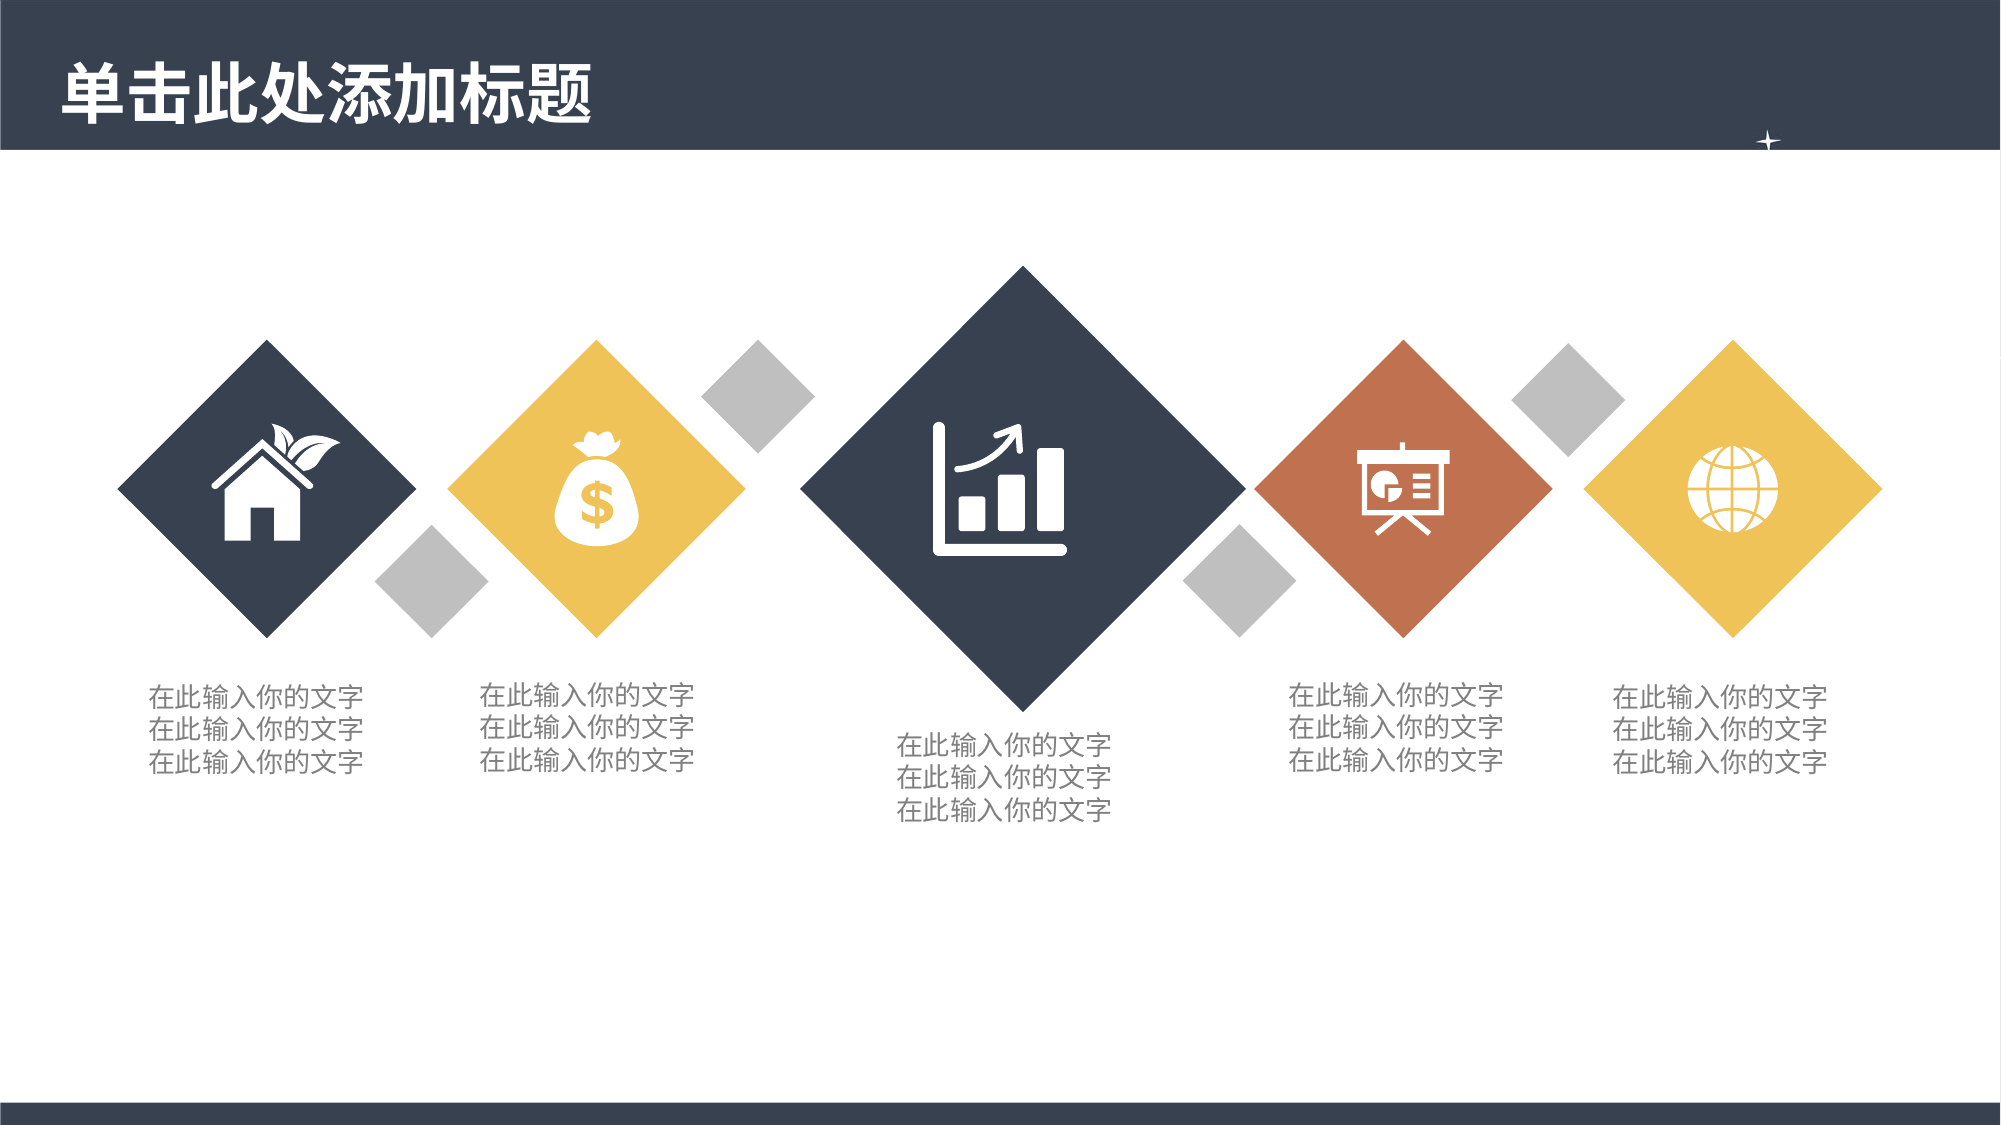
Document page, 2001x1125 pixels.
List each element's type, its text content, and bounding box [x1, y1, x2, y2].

text_box [1714, 510, 1731, 533]
title 单击此处添加标题 [44, 44, 1770, 150]
text_box 在此输入你的文字 在此输入你的文字 在此输入你的文字 [464, 670, 733, 784]
text_box [271, 423, 341, 471]
text_box [1755, 458, 1778, 488]
text_box [701, 339, 815, 454]
text_box [1254, 339, 1553, 639]
text_box [224, 455, 301, 541]
text_box 在此输入你的文字 在此输入你的文字 在此输入你的文字 [1273, 670, 1542, 784]
text_box [554, 459, 639, 547]
text_box [1511, 343, 1626, 458]
text_box [1756, 490, 1779, 520]
text_box [1733, 445, 1752, 467]
text_box [1357, 442, 1450, 536]
text_box 在此输入你的文字 在此输入你的文字 在此输入你的文字 [133, 672, 401, 786]
text_box [1742, 446, 1763, 462]
text_box [1744, 515, 1764, 531]
text_box [1702, 514, 1724, 532]
text_box 在此输入你的文字 在此输入你的文字 在此输入你的文字 [1597, 672, 1866, 786]
text_box [1709, 490, 1731, 512]
text_box [1687, 458, 1711, 488]
picture [0, 0, 2001, 1125]
text_box [1733, 510, 1753, 533]
text_box [933, 421, 1068, 556]
text_box [1583, 339, 1883, 639]
text_box [572, 431, 621, 458]
text_box [1702, 446, 1724, 463]
text_box [117, 339, 417, 639]
text_box [211, 439, 314, 489]
text_box [799, 265, 1247, 713]
text_box [1714, 445, 1731, 467]
text_box [1733, 465, 1758, 488]
text_box [447, 339, 746, 639]
text_box [374, 524, 489, 639]
text_box [1182, 524, 1297, 638]
text_box [1733, 490, 1758, 512]
text_box [1687, 490, 1711, 519]
text_box [1709, 465, 1731, 488]
text_box 在此输入你的文字 在此输入你的文字 在此输入你的文字 [881, 720, 1149, 834]
